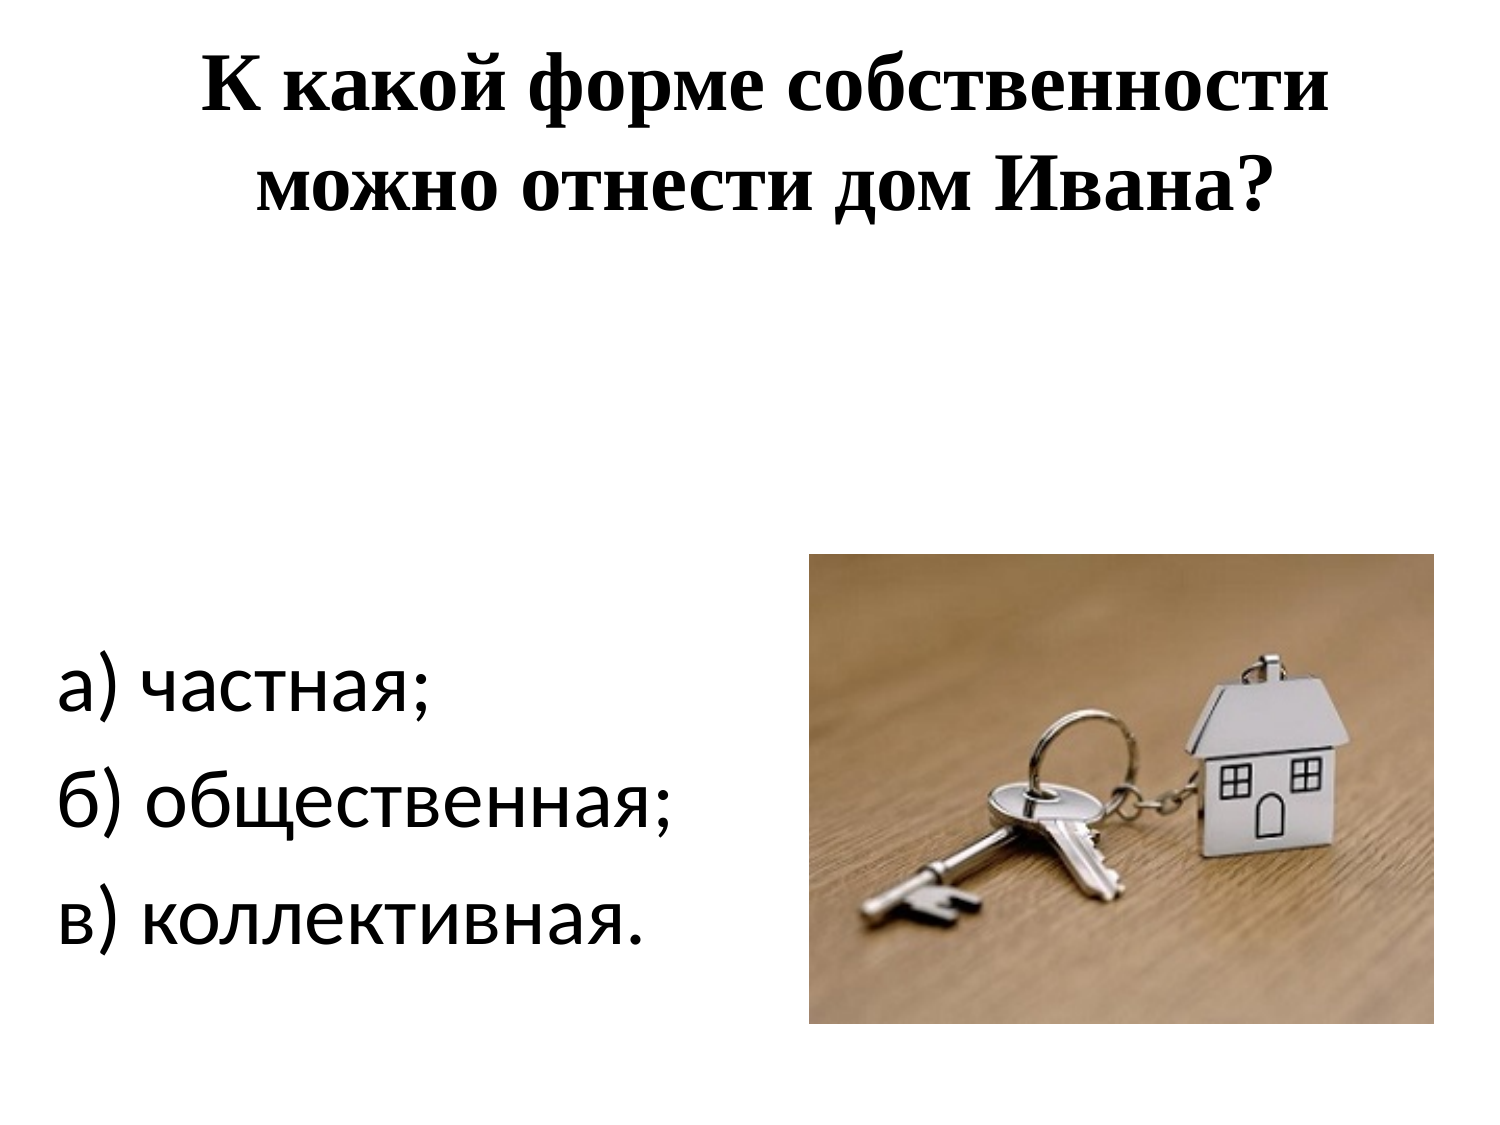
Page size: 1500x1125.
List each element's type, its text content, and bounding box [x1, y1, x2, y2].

picture [808, 554, 1435, 1024]
list К какой форме собственности можно отнести дом Ивана? а) частная; б) общественная; в) коллективная. [41, 19, 1436, 1024]
